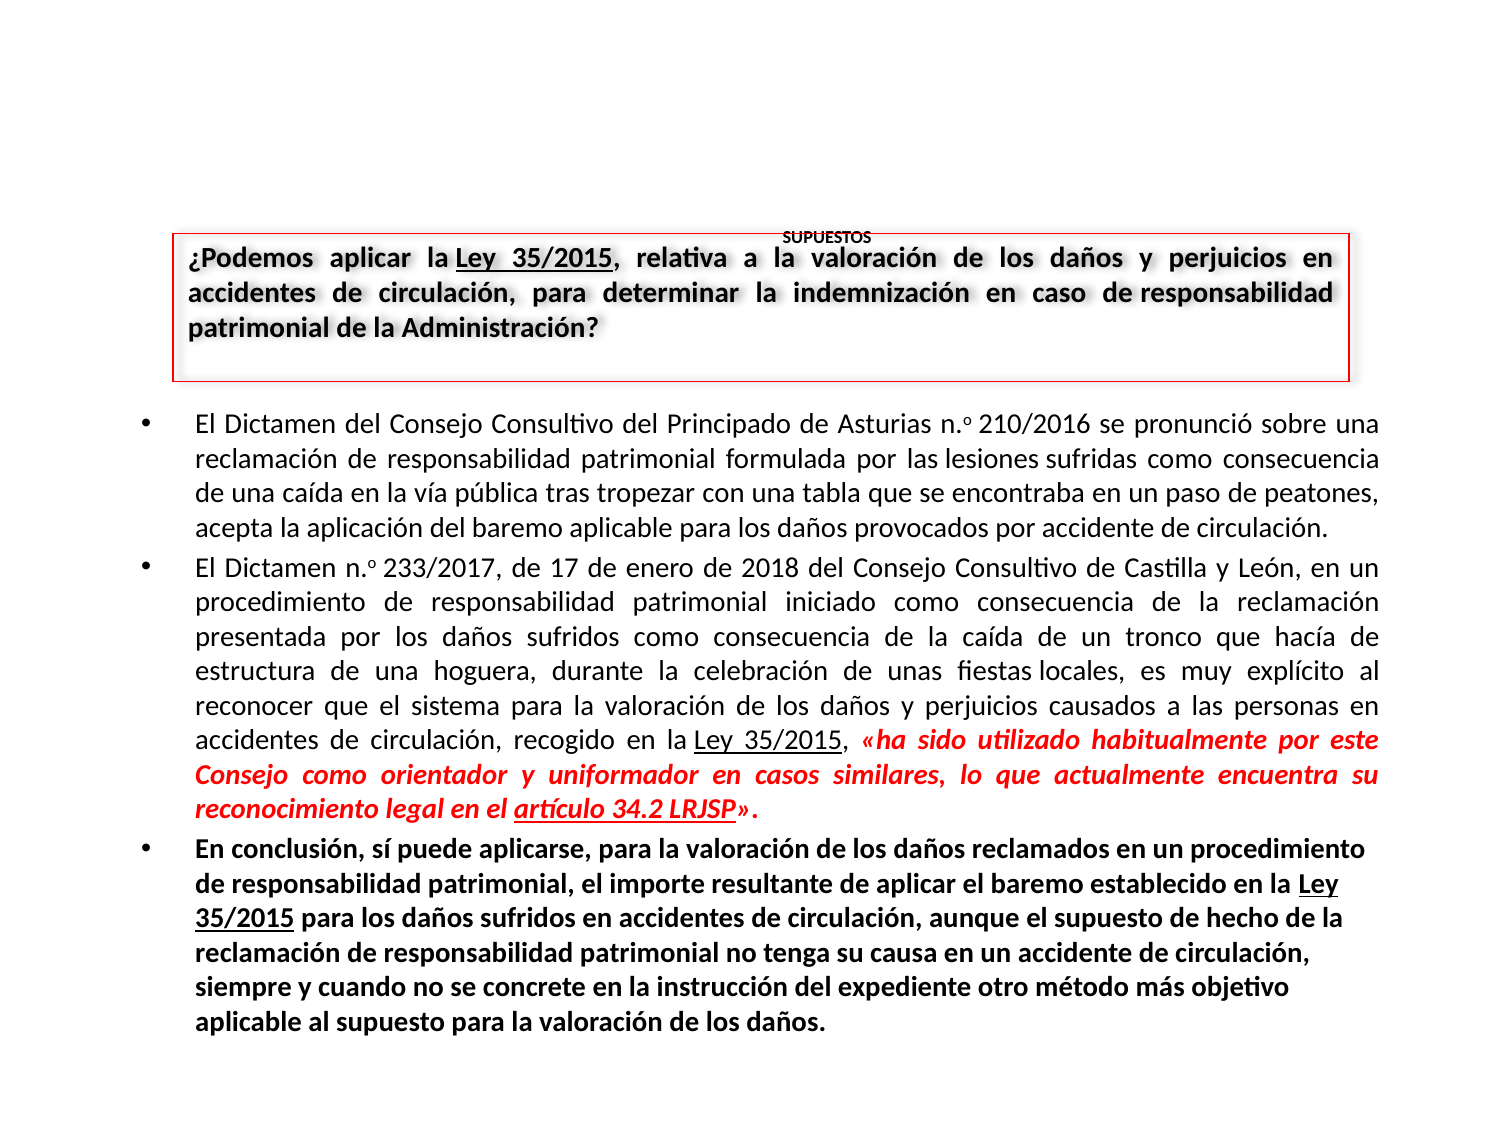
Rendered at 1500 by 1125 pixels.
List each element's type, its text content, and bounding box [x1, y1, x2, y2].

list ¿Podemos aplicar la Ley 35/2015, relativa a la valoración de los daños y perjuicios en accidentes de circulación, para determinar la indemnización en caso de responsabilidad patrimonial de la Administración? [172, 233, 1350, 382]
list El Dictamen del Consejo Consultivo del Principado de Asturias n.o 210/2016 se pronunció sobre una reclamación de responsabilidad patrimonial formulada por las lesiones sufridas como consecuencia de una caída en la vía pública tras tropezar con una tabla que se encontraba en un paso de peatones, acepta la aplicación del baremo aplicable para los daños provocados por accidente de circulación. El Dictamen n.o 233/2017, de 17 de enero de 2018 del Consejo Consultivo de Castilla y León, en un procedimiento de responsabilidad patrimonial iniciado como consecuencia de la reclamación presentada por los daños sufridos como consecuencia de la caída de un tronco que hacía de estructura de una hoguera, durante la celebración de unas fiestas locales, es muy explícito al reconocer que el sistema para la valoración de los daños y perjuicios causados a las personas en accidentes de circulación, recogido en la Ley 35/2015, «ha sido utilizado habitualmente por este Consejo como orientador y uniformador en casos similares, lo que actualmente encuentra su reconocimiento legal en el artículo 34.2 LRJSP». En conclusión, sí puede aplicarse, para la valoración de los daños reclamados en un procedimiento de responsabilidad patrimonial, el importe resultante de aplicar el baremo establecido en la Ley 35/2015 para los daños sufridos en accidentes de circulación, aunque el supuesto de hecho de la reclamación de responsabilidad patrimonial no tenga su causa en un accidente de circulación, siempre y cuando no se concrete en la instrucción del expediente otro método más objetivo aplicable al supuesto para la valoración de los daños. [125, 397, 1395, 1047]
title SUPUESTOS [238, 217, 1416, 300]
